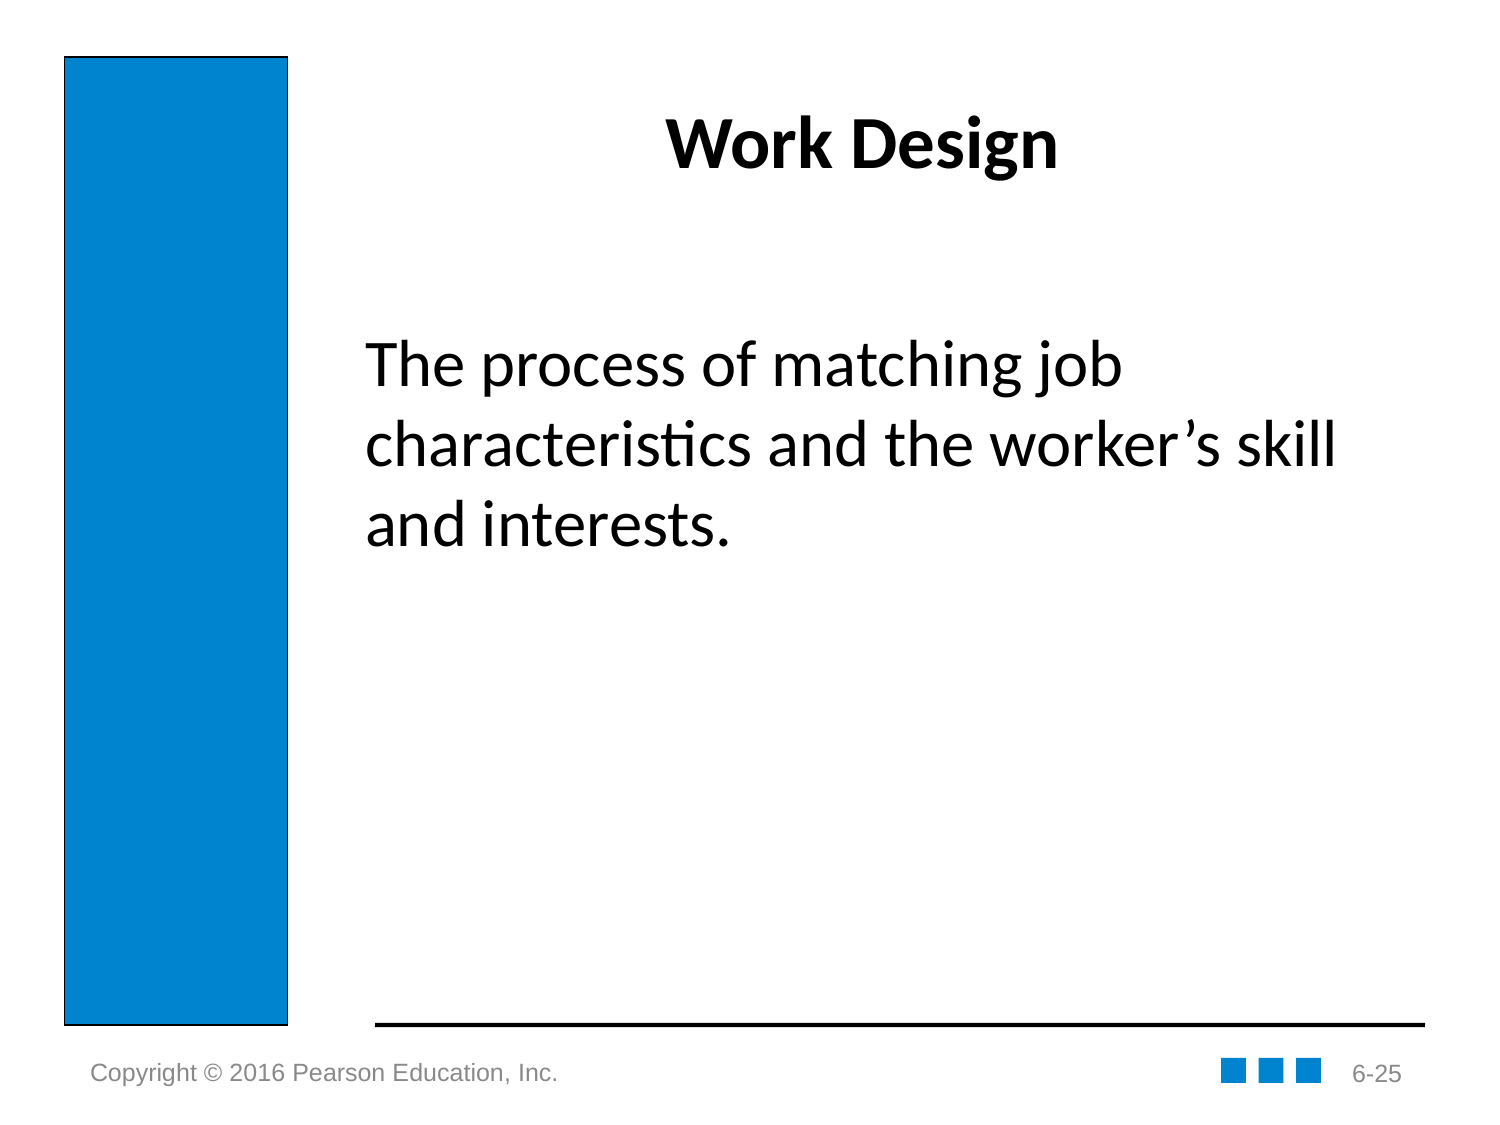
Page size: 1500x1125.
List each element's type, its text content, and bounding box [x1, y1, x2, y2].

text_box [1258, 1057, 1284, 1083]
text_box [1221, 1057, 1246, 1083]
text_box 6-25 [1333, 1050, 1421, 1095]
title Work Design [300, 45, 1425, 233]
text_box Copyright © 2016 Pearson Education, Inc. [75, 1055, 625, 1088]
text_box [64, 56, 288, 1025]
list The process of matching job characteristics and the worker’s skill and interests. [350, 312, 1388, 950]
text_box [1296, 1057, 1321, 1083]
